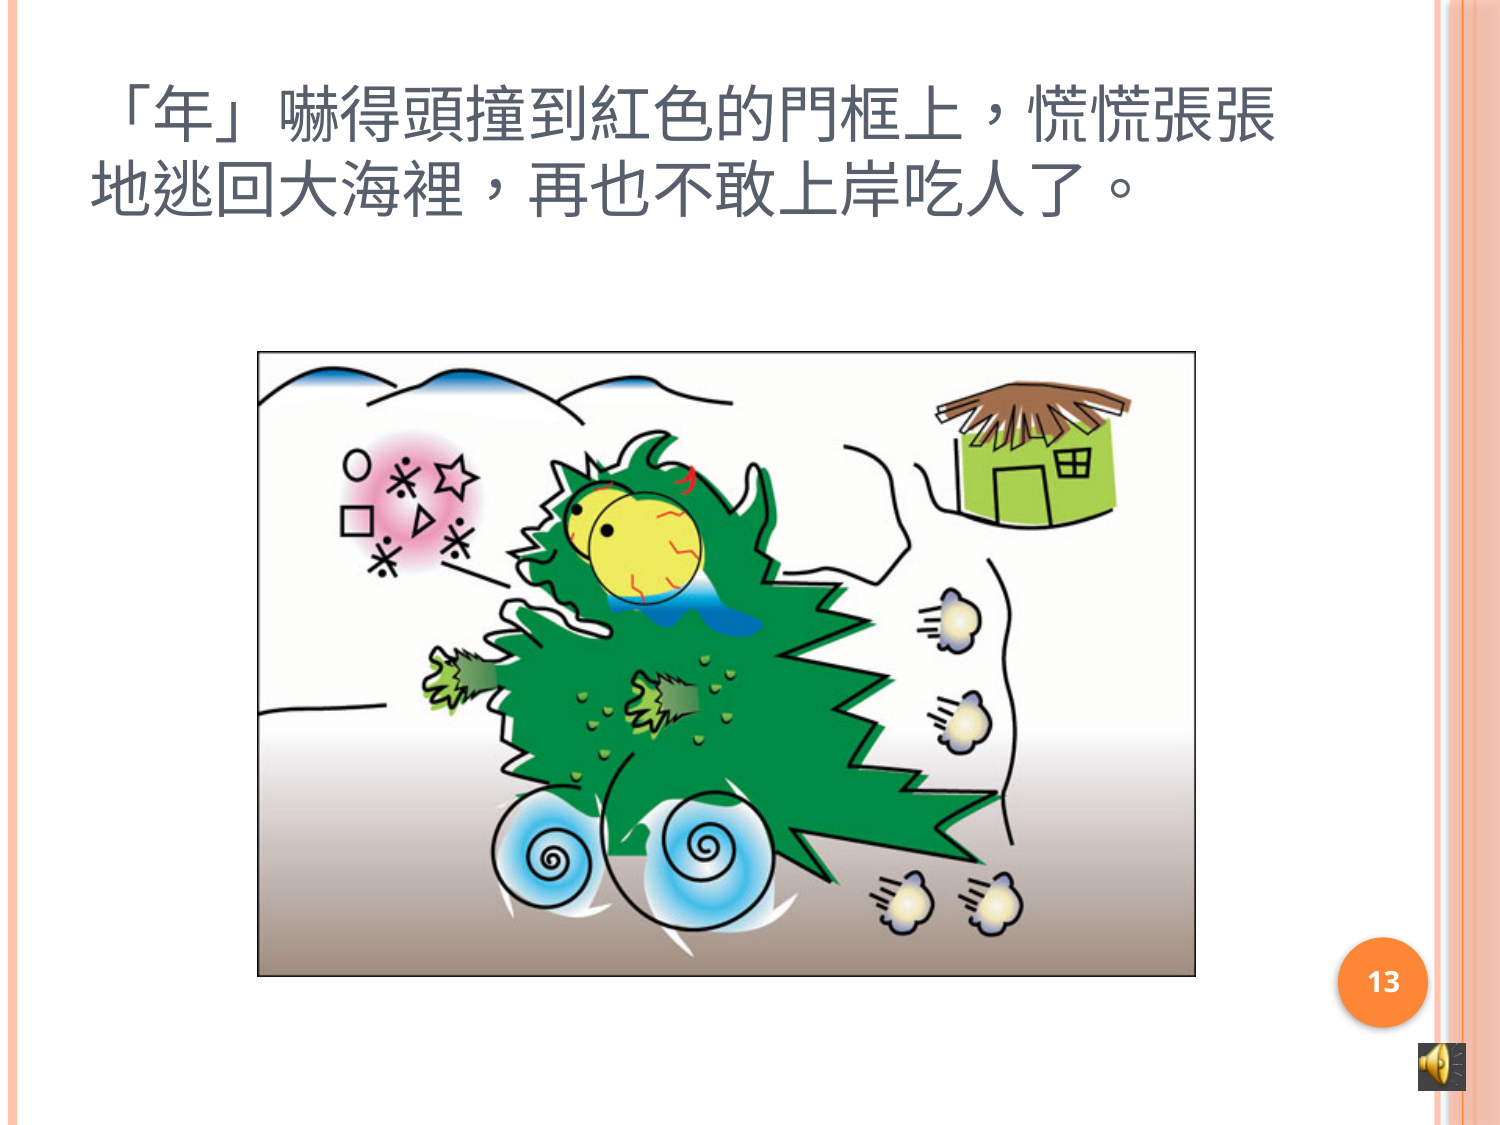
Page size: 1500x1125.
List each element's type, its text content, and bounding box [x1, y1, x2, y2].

picture [1416, 1041, 1468, 1093]
title 「年」嚇得頭撞到紅色的門框上，慌慌張張地逃回大海裡，再也不敢上岸吃人了。 [75, 45, 1300, 233]
picture [257, 351, 1196, 978]
slide_number 13 [1333, 940, 1434, 1026]
